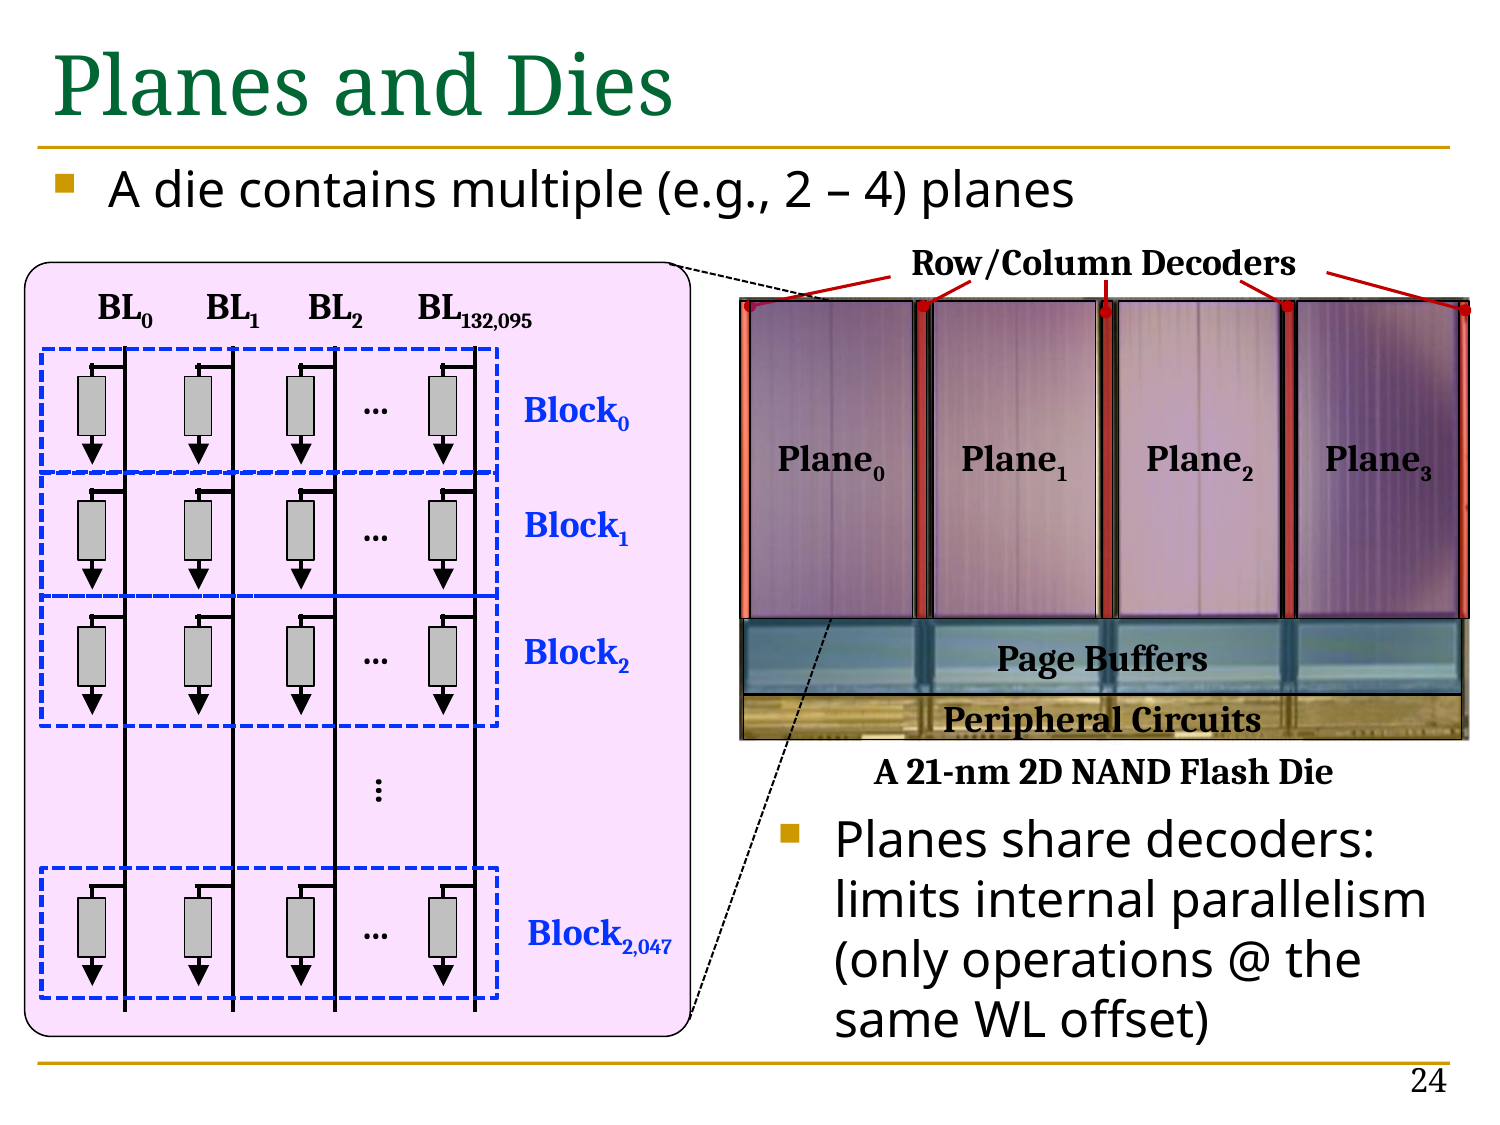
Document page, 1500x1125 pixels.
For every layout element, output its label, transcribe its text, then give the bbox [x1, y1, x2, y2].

text_box Block1 [509, 492, 644, 559]
slide_number 24 [1111, 1057, 1462, 1112]
text_box … [361, 761, 421, 820]
text_box [41, 867, 120, 999]
text_box [41, 349, 124, 472]
text_box [234, 349, 334, 472]
text_box [24, 266, 37, 1033]
text_box … [346, 894, 406, 955]
text_box [237, 472, 330, 595]
title Planes and Dies [37, 24, 1450, 149]
text_box [41, 595, 120, 727]
text_box Block0 [508, 377, 645, 444]
text_box [129, 472, 228, 595]
text_box [129, 867, 228, 999]
text_box BL1 [190, 274, 275, 341]
text_box Block2 [508, 619, 645, 686]
text_box [340, 867, 470, 999]
text_box [126, 349, 232, 472]
text_box [340, 595, 470, 727]
text_box [476, 349, 498, 472]
text_box Planes share decoders: limits internal parallelism (only operations @ the same WL offset) [762, 799, 1465, 1057]
text_box [340, 472, 470, 595]
text_box [479, 472, 498, 595]
text_box [41, 472, 120, 595]
text_box Block2,047 [512, 900, 664, 966]
text_box BL0 [82, 274, 168, 341]
text_box BL2 [293, 274, 378, 341]
list A die contains multiple (e.g., 2 – 4) planes [37, 149, 1450, 1063]
text_box [479, 867, 498, 999]
text_box [336, 349, 474, 472]
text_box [669, 263, 913, 1021]
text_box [739, 230, 1470, 740]
text_box [237, 867, 330, 999]
text_box BL132,095 [402, 274, 548, 341]
text_box A 21-nm 2D NAND Flash Die [917, 752, 1350, 799]
text_box [479, 595, 498, 727]
text_box [237, 595, 330, 727]
picture [913, 291, 1476, 745]
text_box [129, 595, 228, 727]
